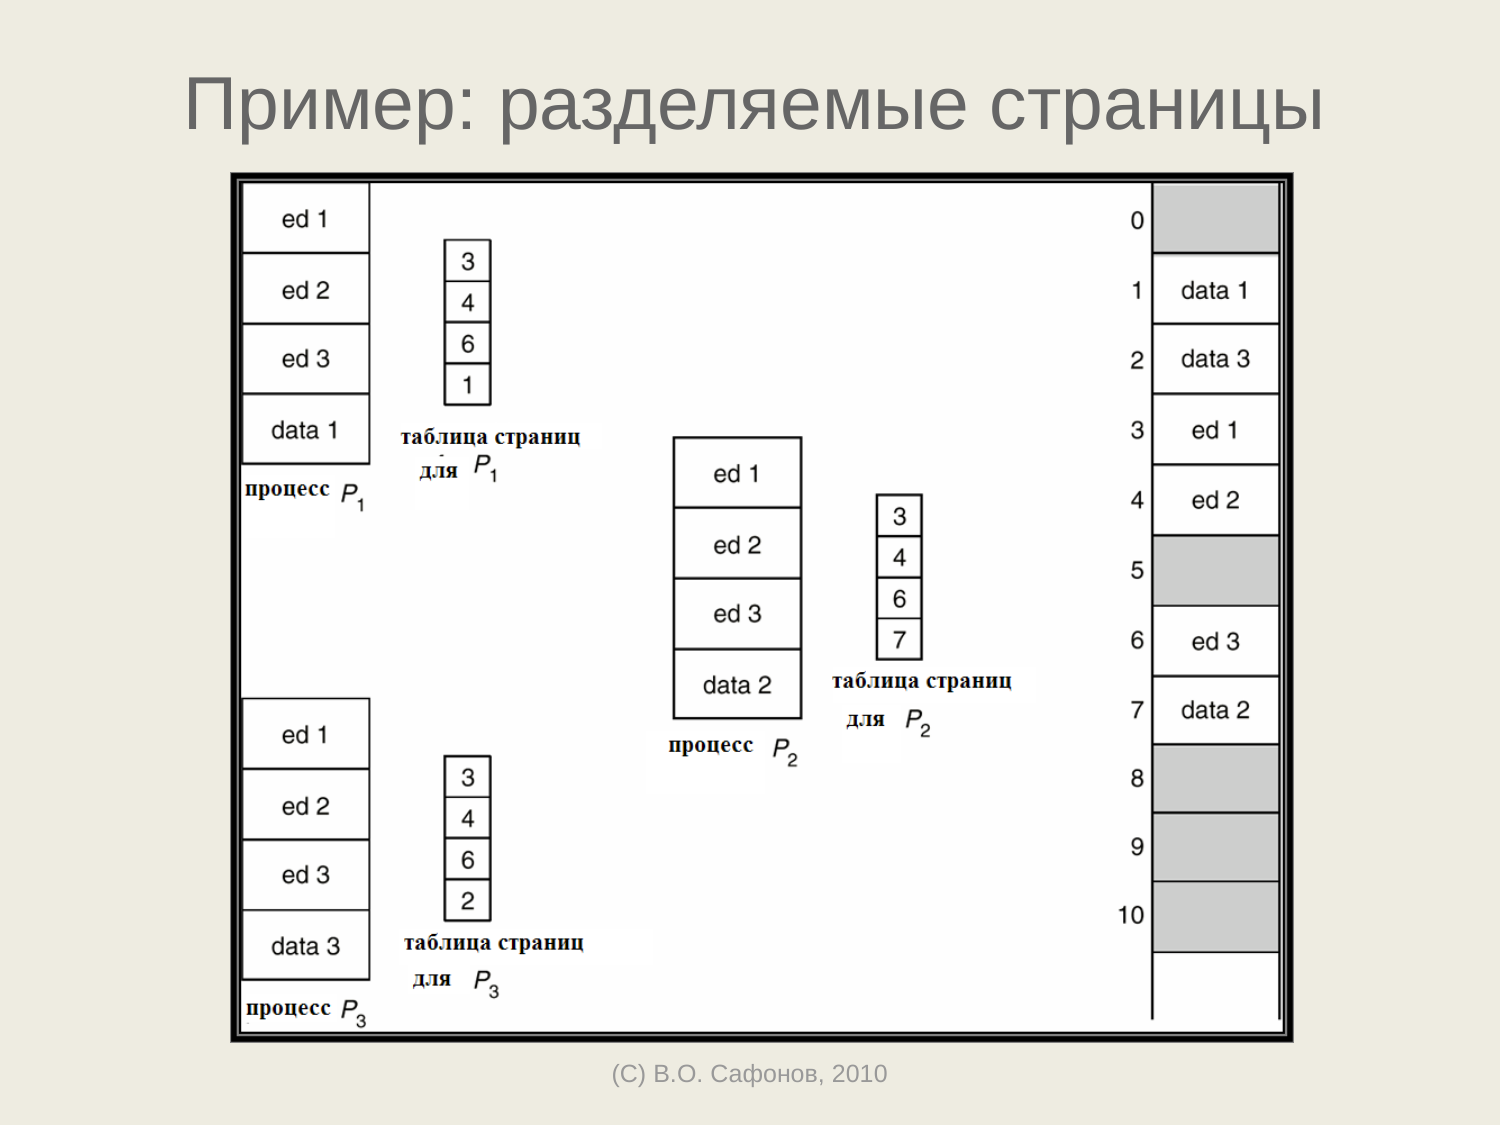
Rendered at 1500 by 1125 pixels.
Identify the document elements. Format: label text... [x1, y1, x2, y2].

text_box (C) В.О. Сафонов, 2010 [512, 1043, 988, 1103]
picture [229, 172, 1294, 1043]
title Пример: разделяемые страницы [74, 49, 1436, 150]
